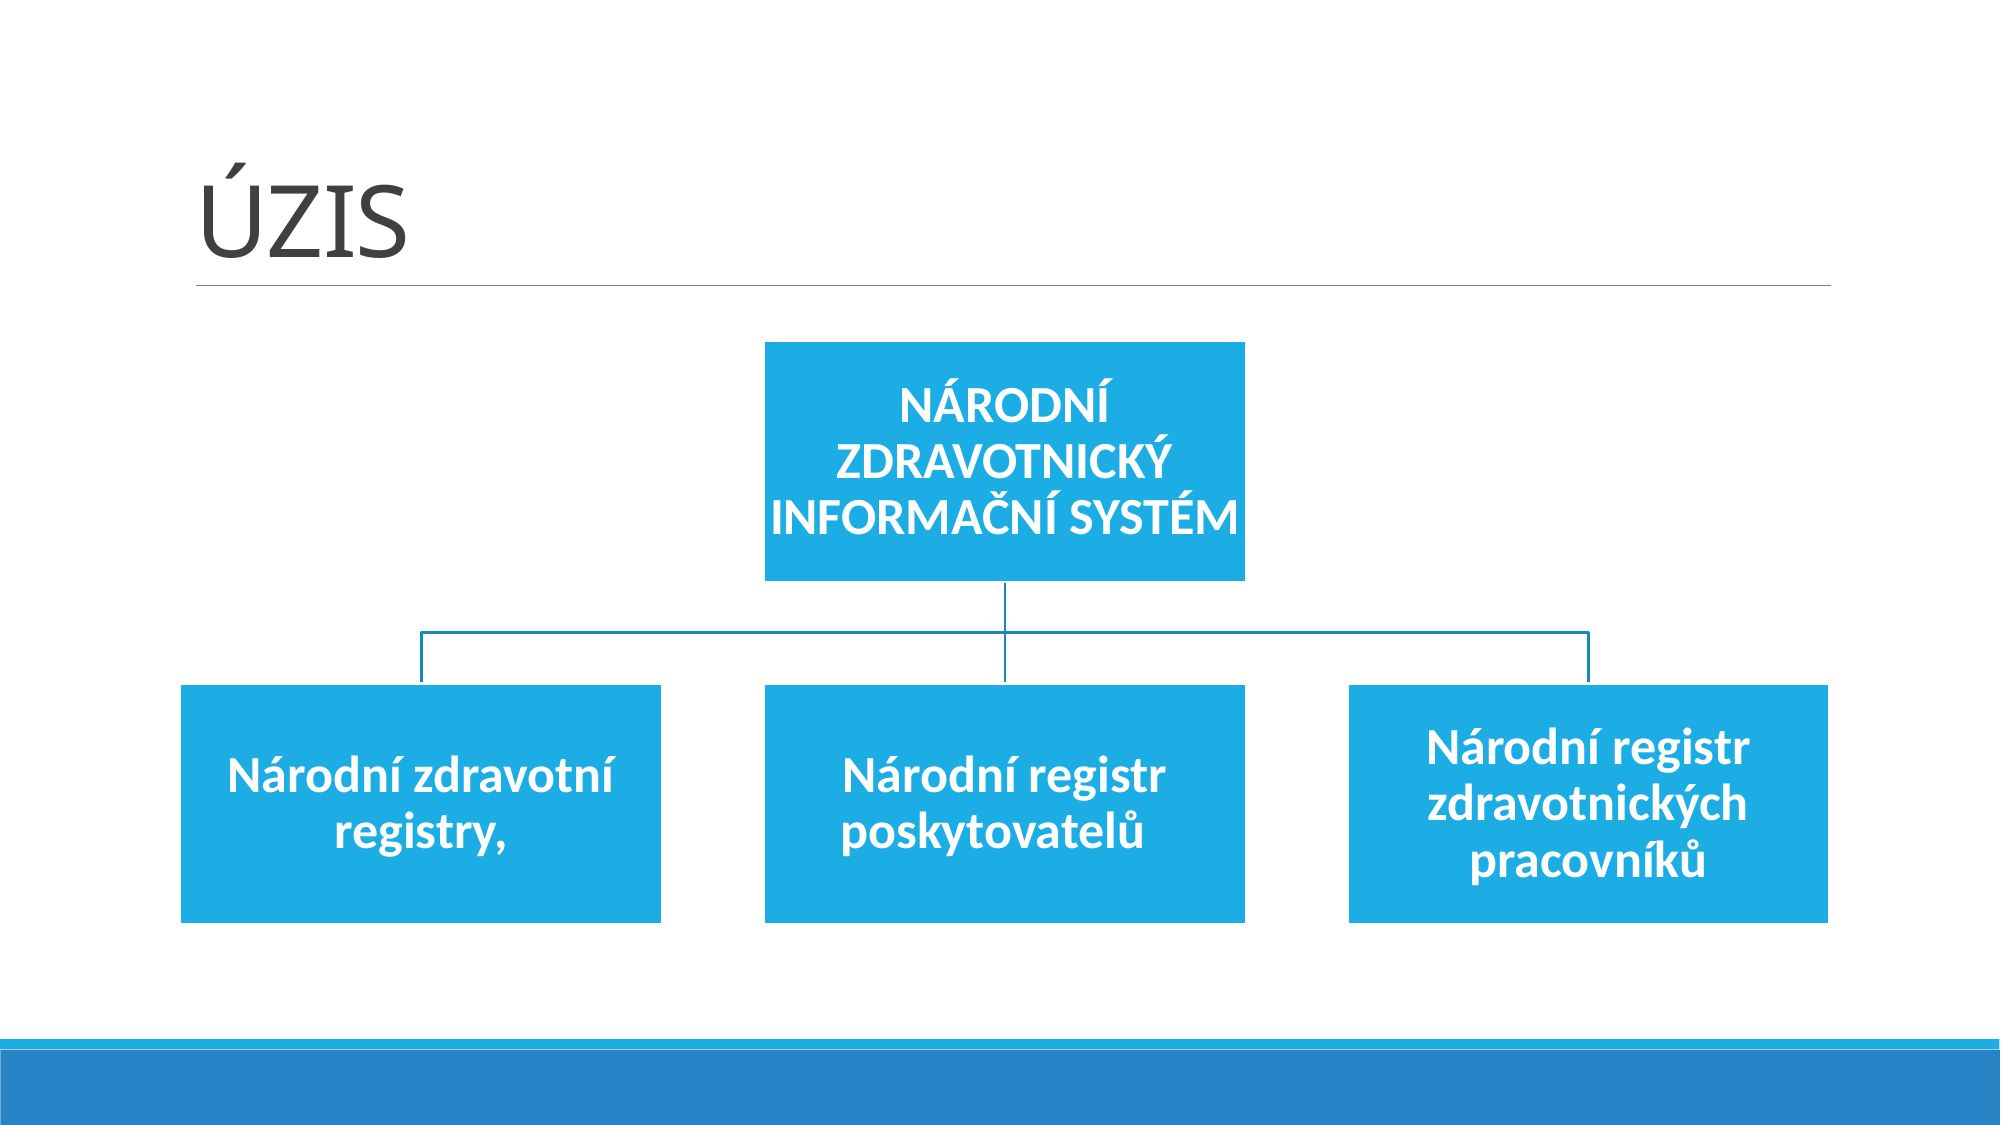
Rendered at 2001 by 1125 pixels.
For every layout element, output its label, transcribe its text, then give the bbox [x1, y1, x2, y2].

title ÚZIS [180, 47, 1830, 285]
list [179, 302, 1831, 964]
